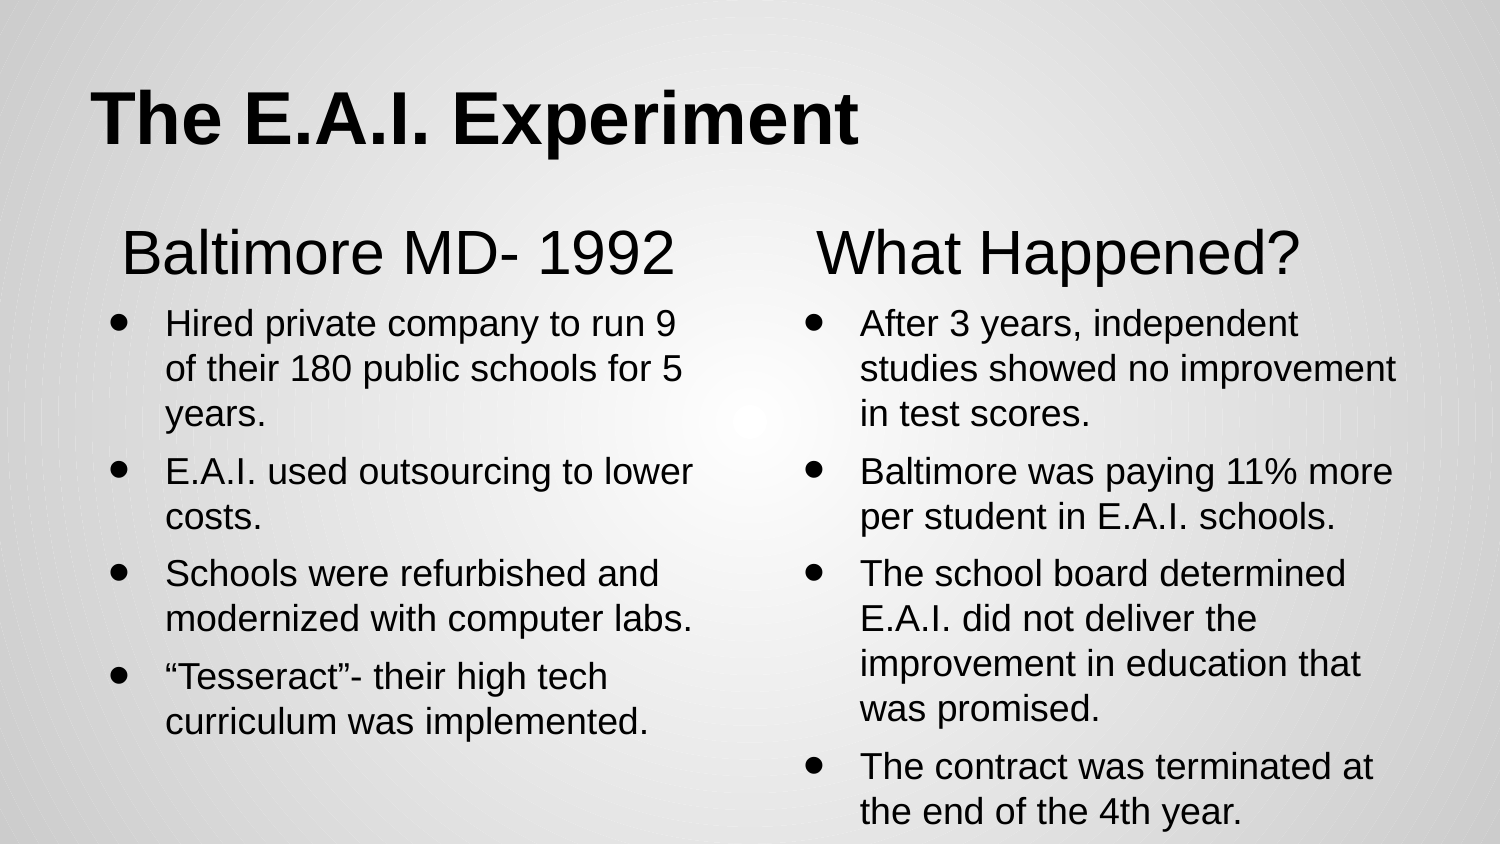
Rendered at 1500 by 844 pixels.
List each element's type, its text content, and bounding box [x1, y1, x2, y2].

list What Happened? After 3 years, independent studies showed no improvement in test scores. Baltimore was paying 11% more per student in E.A.I. schools. The school board determined E.A.I. did not deliver the improvement in education that was promised. The contract was terminated at the end of the 4th year. [769, 196, 1425, 808]
list Baltimore MD- 1992 Hired private company to run 9 of their 180 public schools for 5 years. E.A.I. used outsourcing to lower costs. Schools were refurbished and modernized with computer labs. “Tesseract”- their high tech curriculum was implemented. [75, 196, 731, 808]
title The E.A.I. Experiment [75, 33, 1425, 175]
